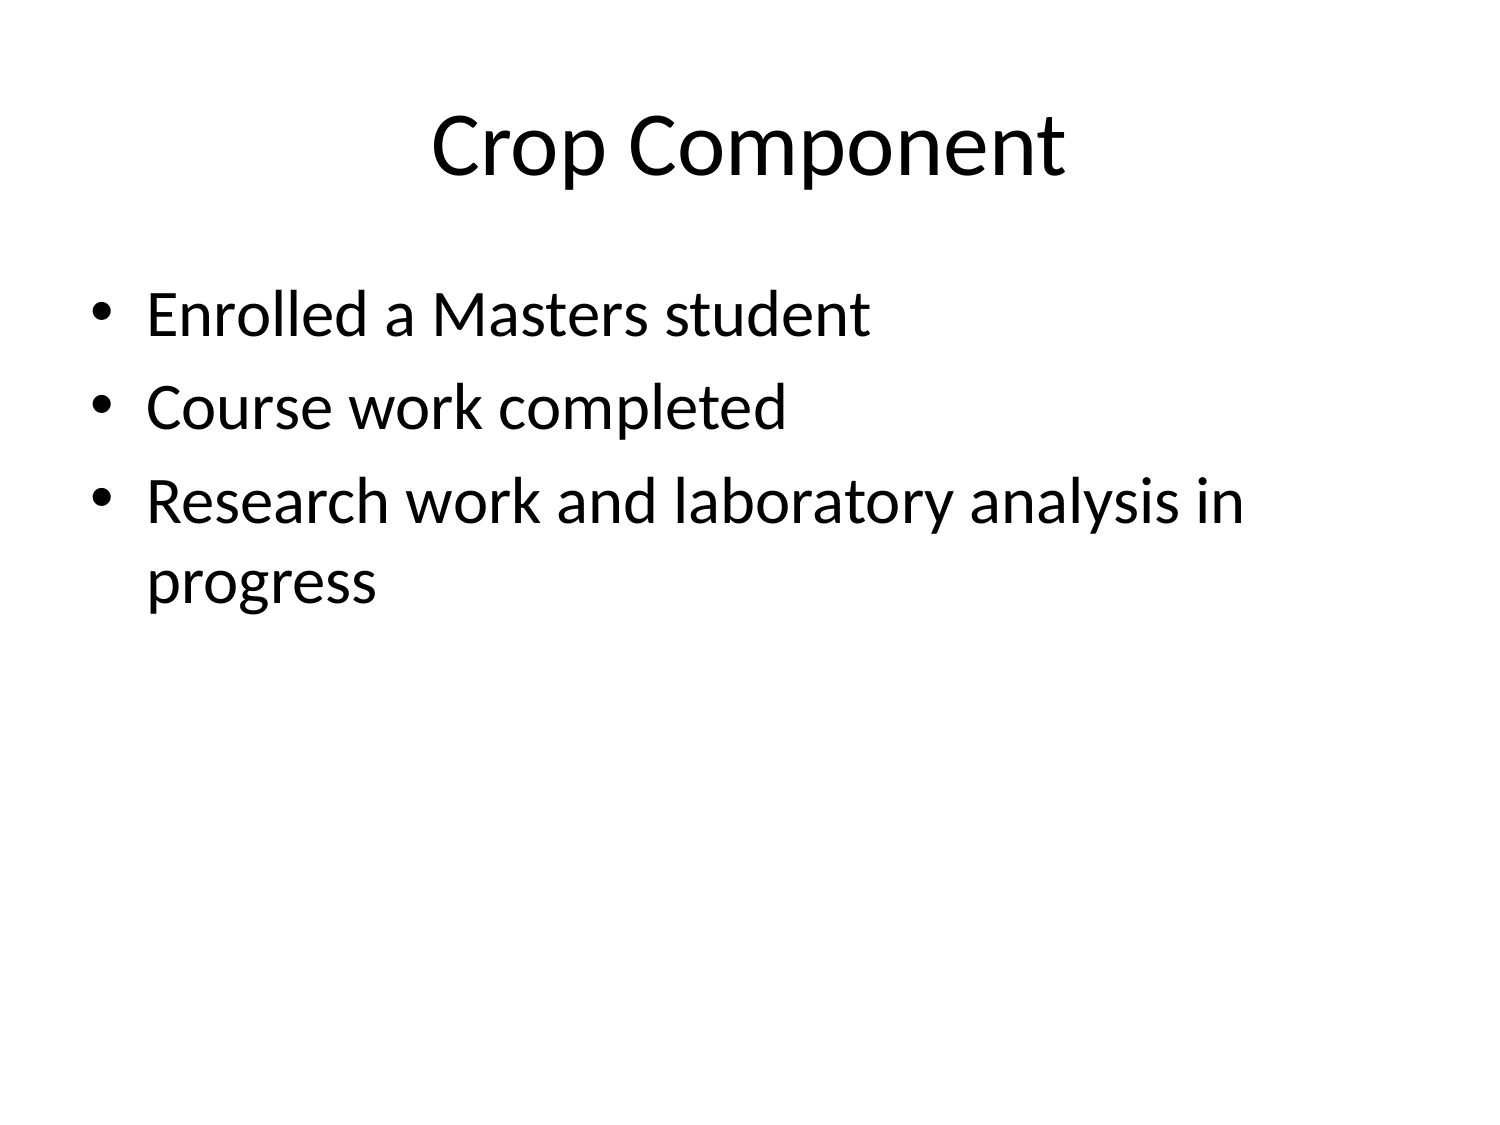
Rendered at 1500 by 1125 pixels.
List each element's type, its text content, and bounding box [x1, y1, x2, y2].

title Crop Component [75, 45, 1425, 233]
list Enrolled a Masters student Course work completed Research work and laboratory analysis in progress [75, 262, 1425, 1005]
